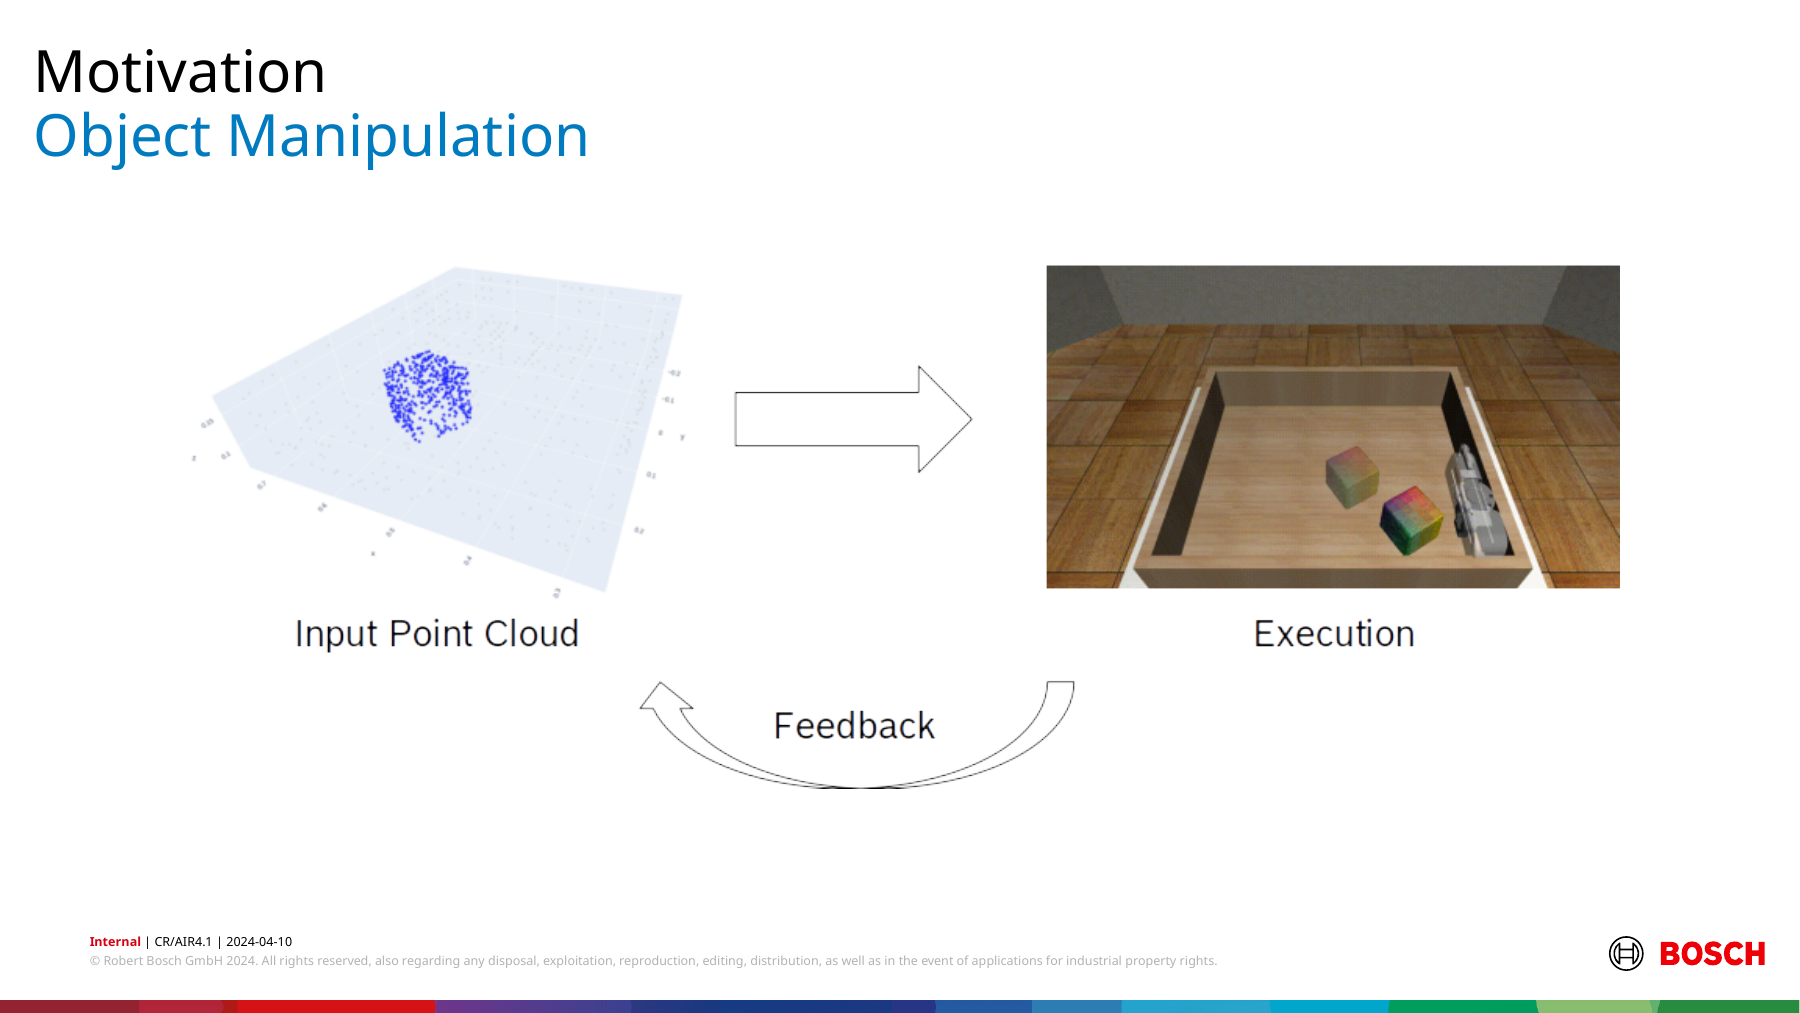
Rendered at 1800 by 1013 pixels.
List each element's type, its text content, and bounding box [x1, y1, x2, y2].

picture [177, 252, 1620, 790]
picture [0, 1000, 1270, 1013]
title Object Manipulation [33, 107, 1766, 170]
picture [1388, 1000, 1800, 1013]
list Motivation [33, 42, 1766, 107]
